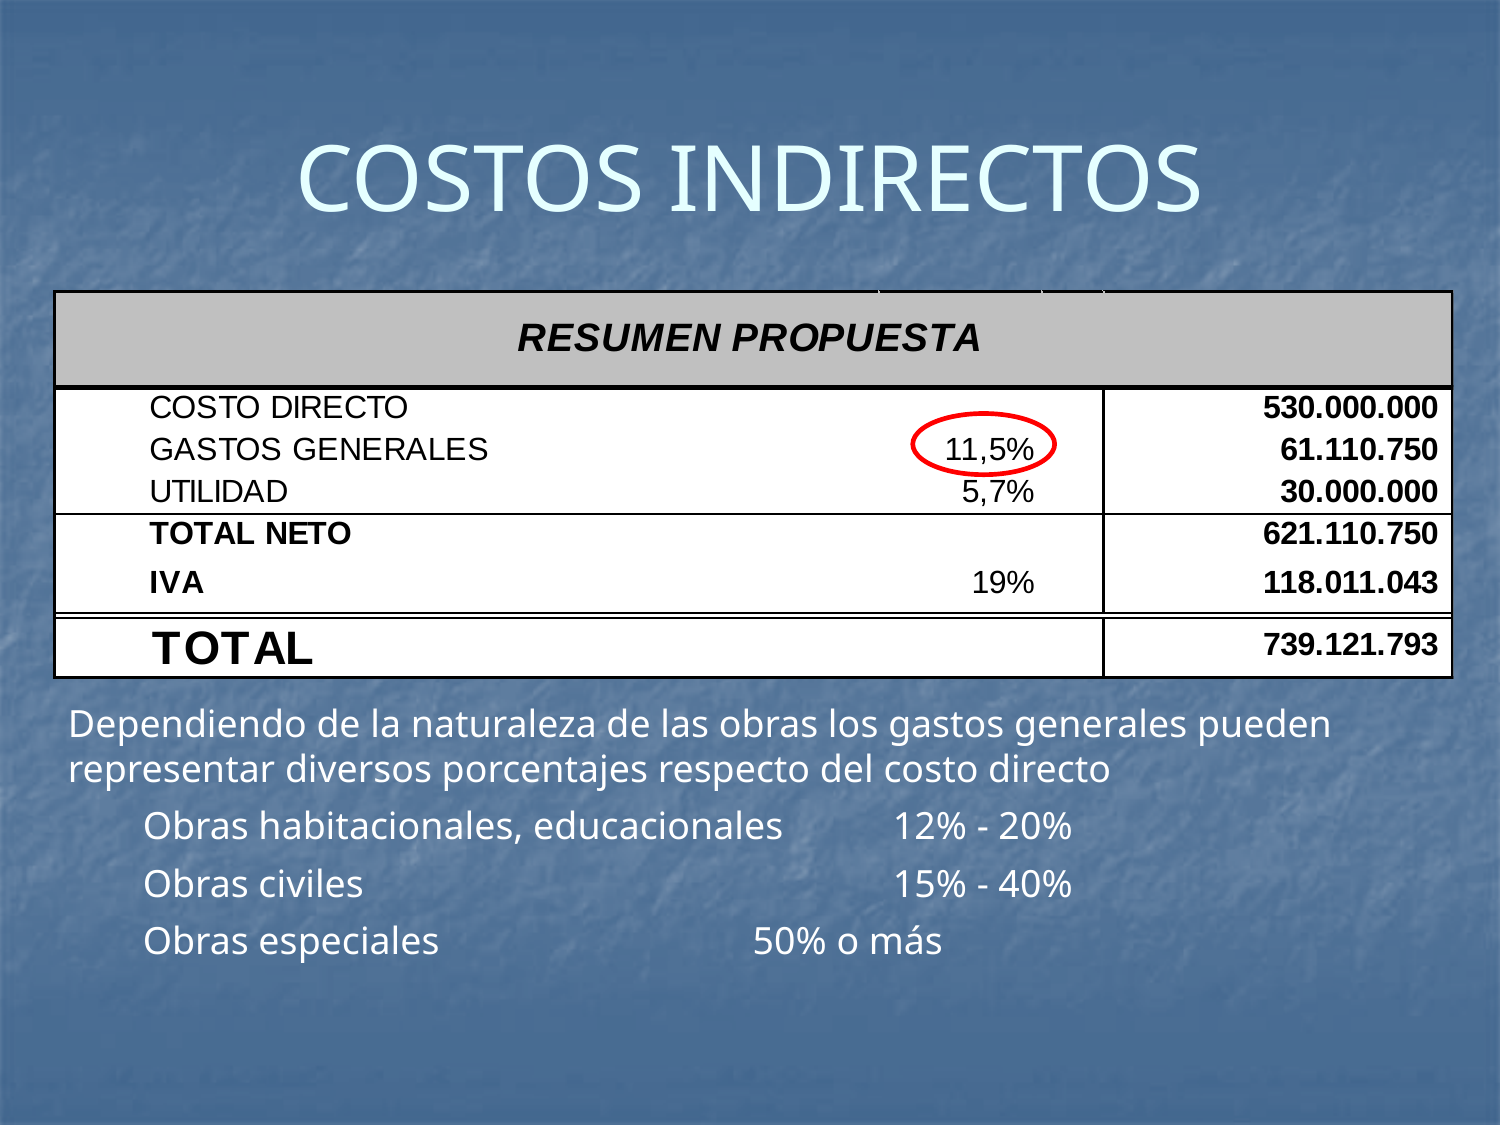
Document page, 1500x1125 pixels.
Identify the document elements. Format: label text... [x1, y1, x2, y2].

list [52, 290, 1456, 682]
title COSTOS INDIRECTOS [74, 62, 1426, 288]
text_box Dependiendo de la naturaleza de las obras los gastos generales pueden representar diversos porcentajes respecto del costo directo Obras habitacionales, educacionales 12% - 20% Obras civiles 15% - 40% Obras especiales 50% o más [53, 692, 1447, 970]
